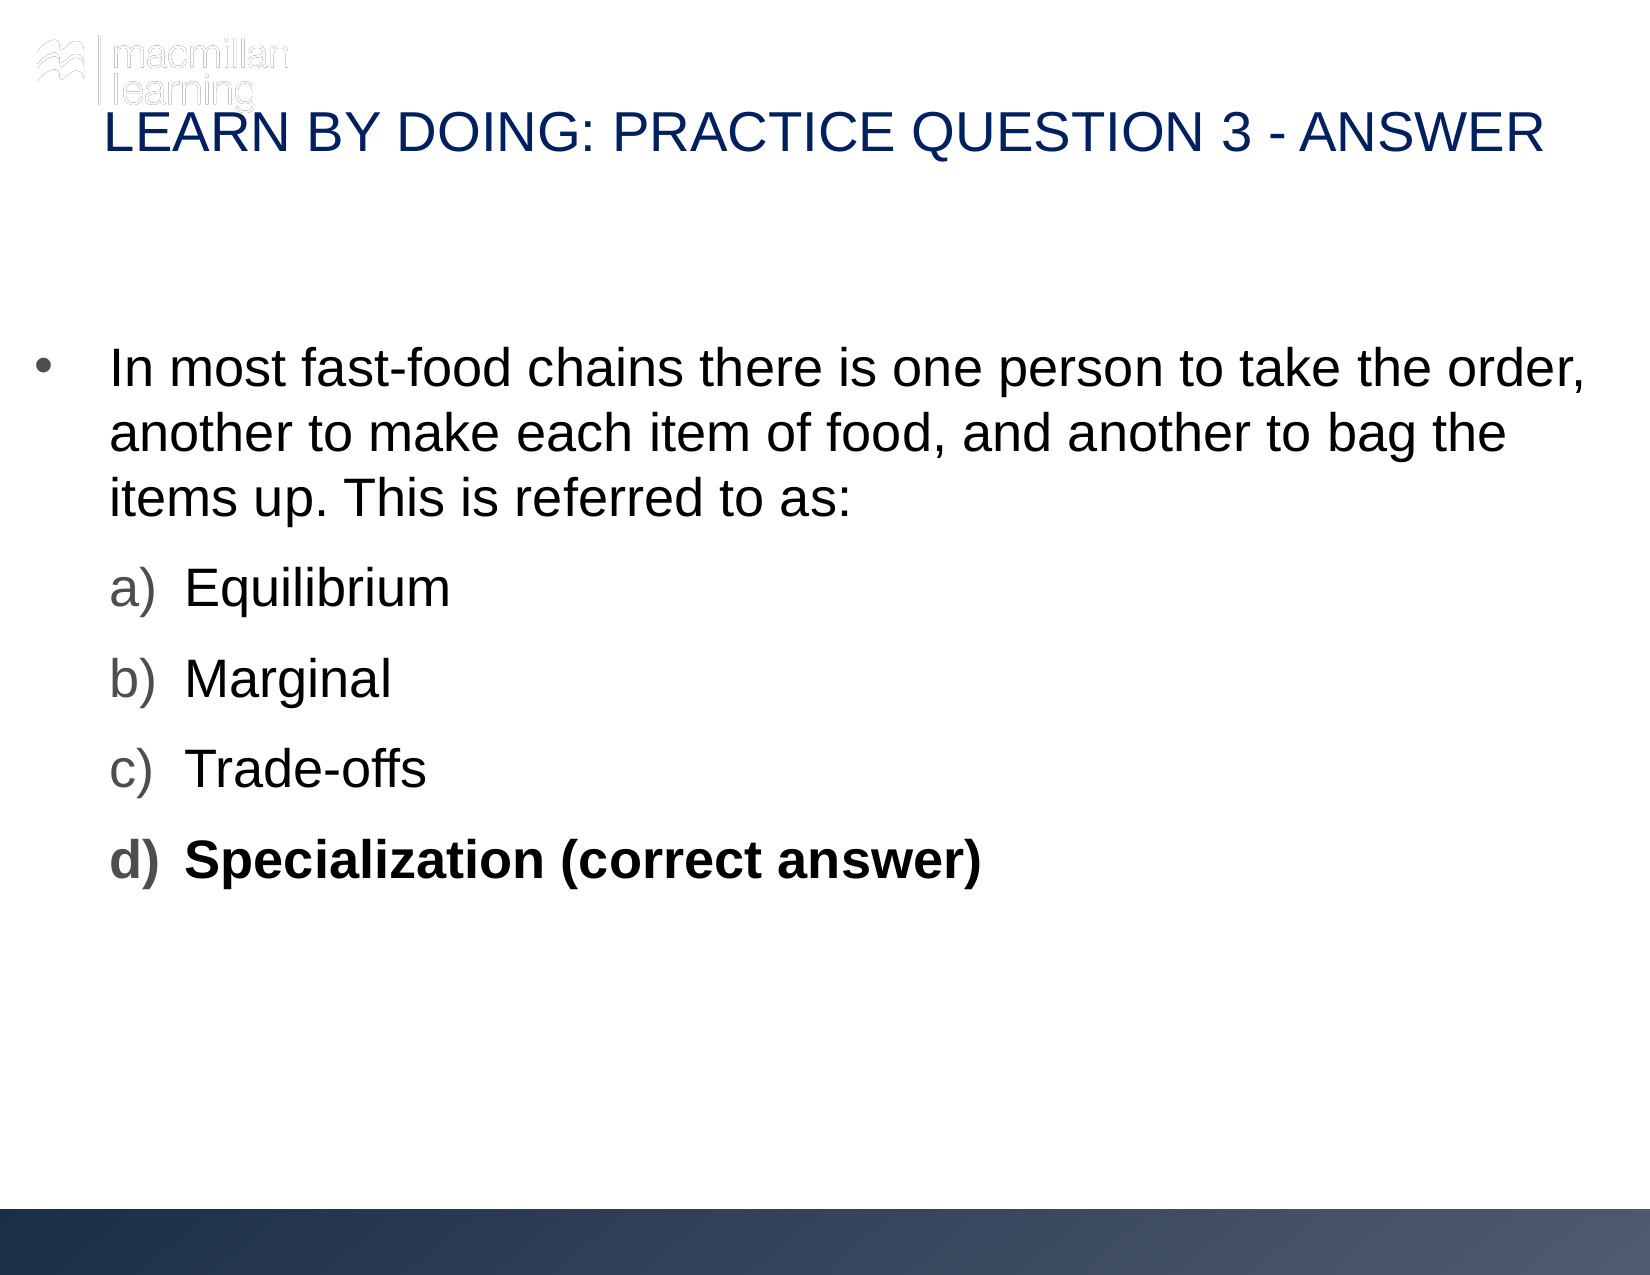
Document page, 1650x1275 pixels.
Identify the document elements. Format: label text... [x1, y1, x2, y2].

title LEARN BY DOING: PRACTICE QUESTION 3 - ANSWER [0, 62, 1650, 197]
list In most fast-food chains there is one person to take the order, another to make each item of food, and another to bag the items up. This is referred to as: Equilibrium Marginal Trade-offs Specialization (correct answer) [19, 317, 1628, 1097]
picture [37, 35, 288, 62]
